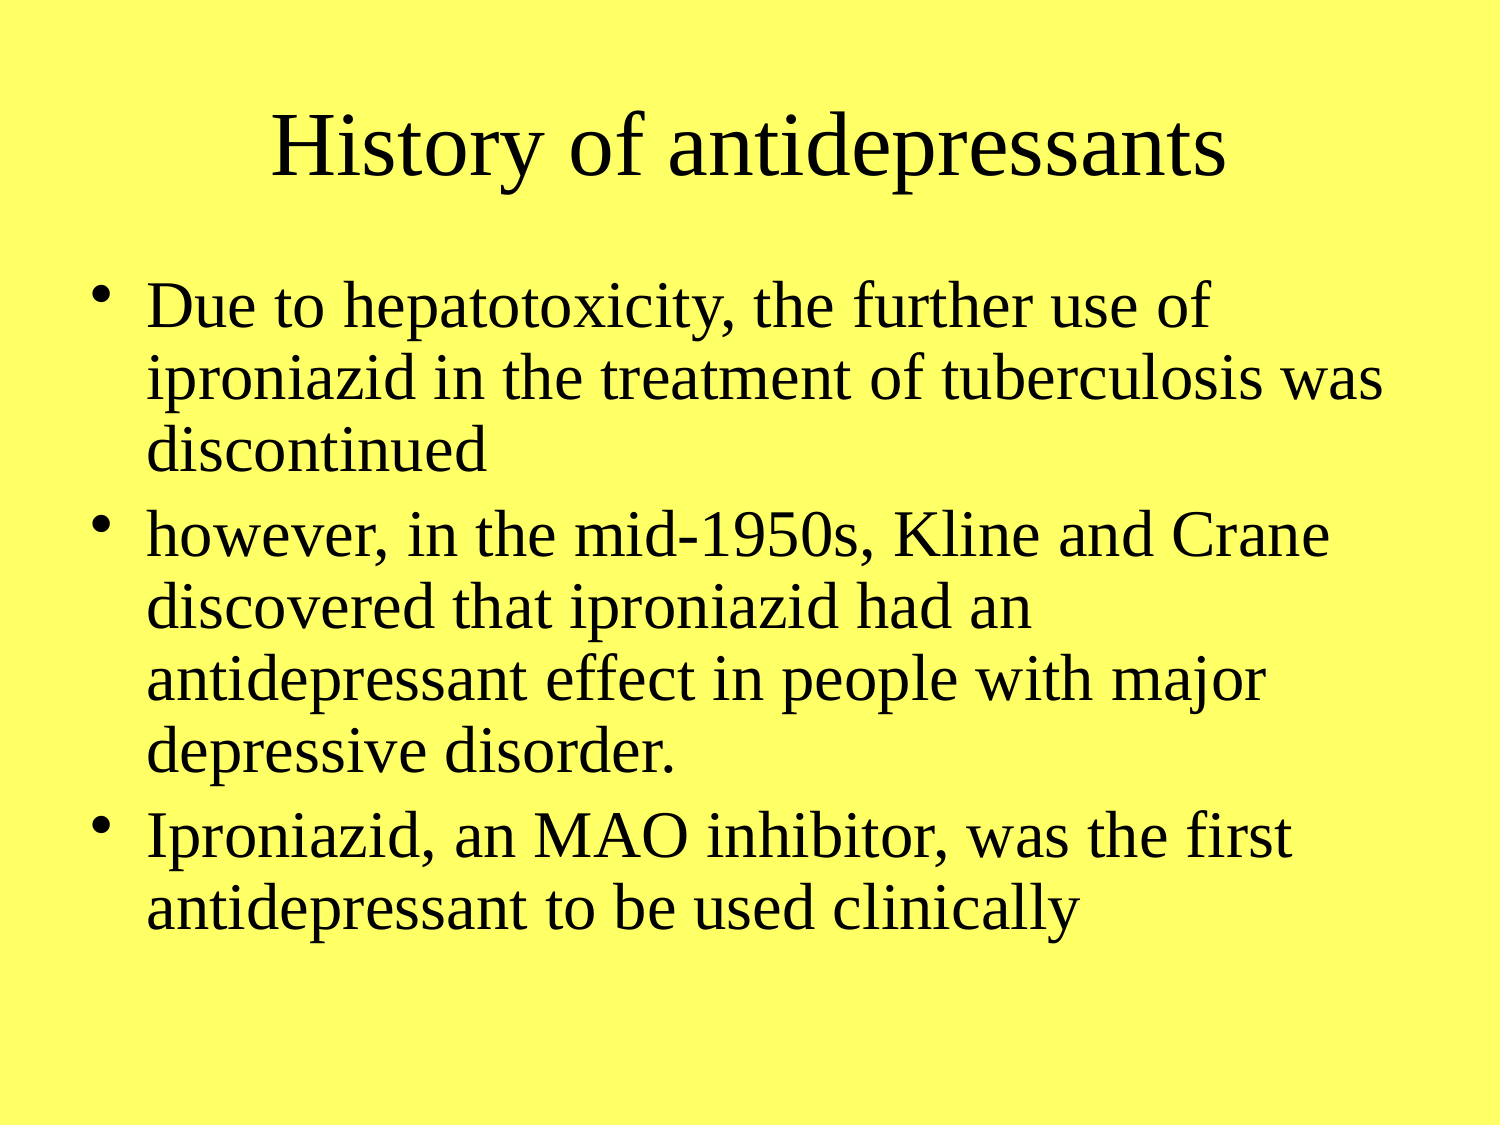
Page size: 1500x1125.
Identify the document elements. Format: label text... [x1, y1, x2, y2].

title History of antidepressants [75, 45, 1425, 233]
list Due to hepatotoxicity, the further use of iproniazid in the treatment of tuberculosis was discontinued however, in the mid-1950s, Kline and Crane discovered that iproniazid had an antidepressant effect in people with major depressive disorder. Iproniazid, an MAO inhibitor, was the first antidepressant to be used clinically [75, 262, 1425, 1005]
